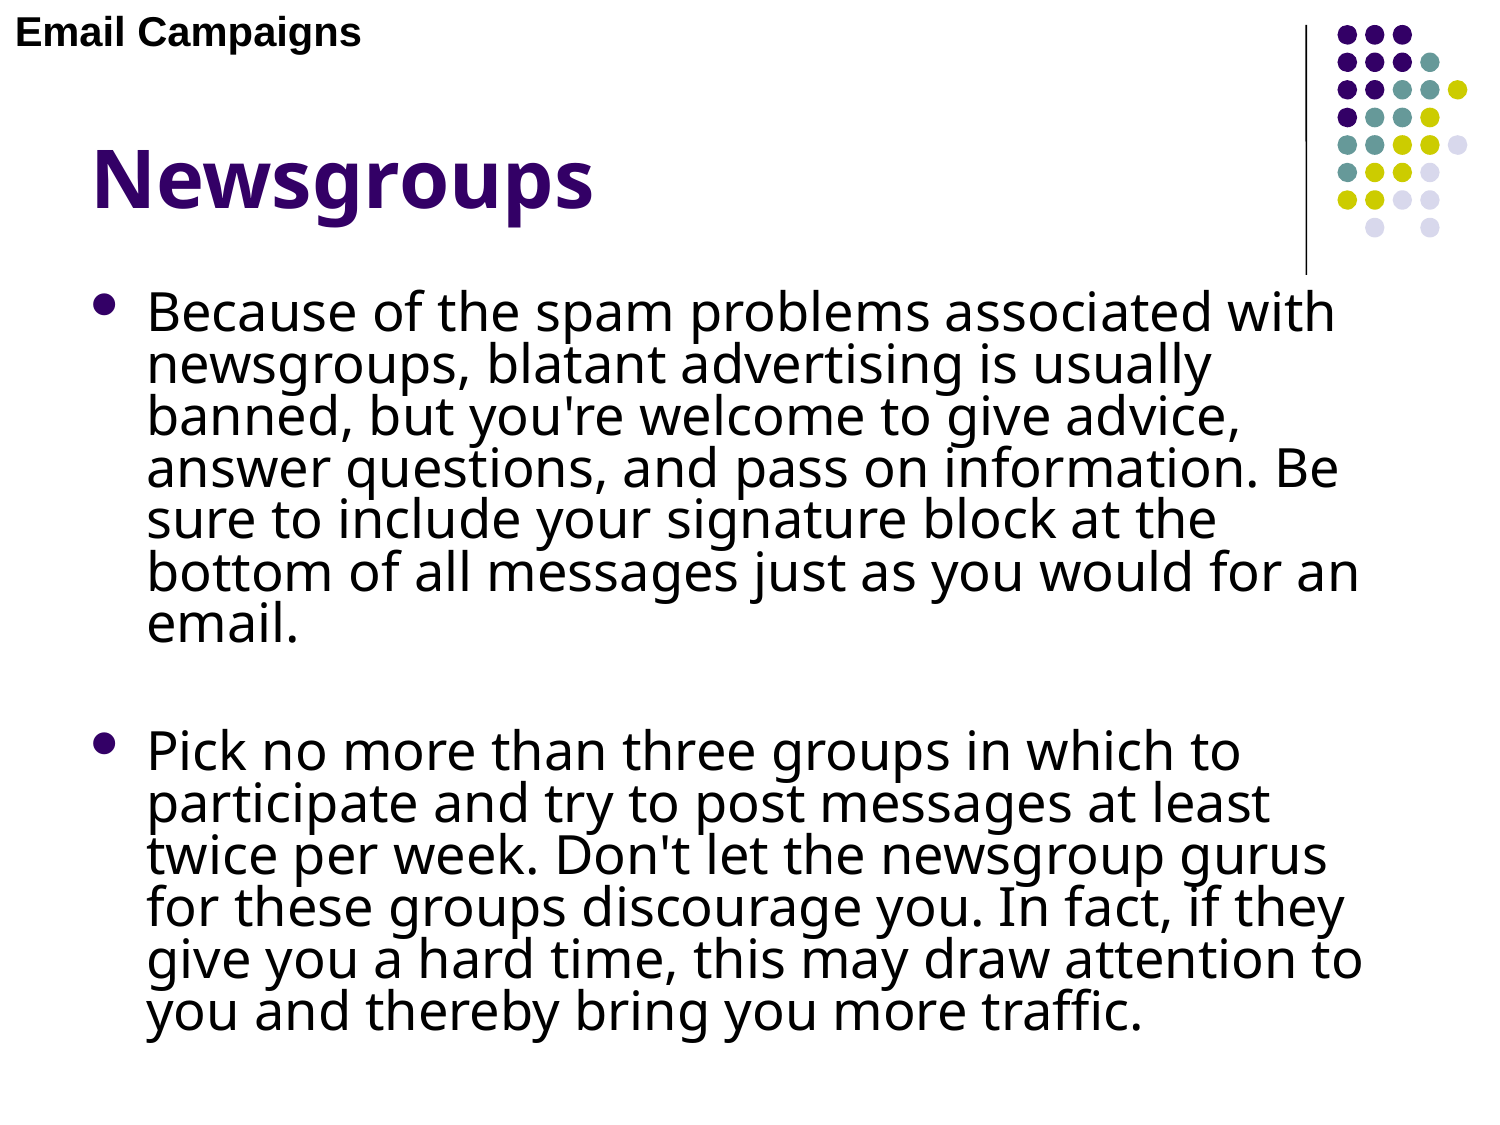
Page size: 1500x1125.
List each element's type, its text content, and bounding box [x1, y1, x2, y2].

text_box Email Campaigns [0, 0, 389, 63]
title Newsgroups [75, 20, 1313, 233]
list Because of the spam problems associated with newsgroups, blatant advertising is usually banned, but you're welcome to give advice, answer questions, and pass on information. Be sure to include your signature block at the bottom of all messages just as you would for an email. Pick no more than three groups in which to participate and try to post messages at least twice per week. Don't let the newsgroup gurus for these groups discourage you. In fact, if they give you a hard time, this may draw attention to you and thereby bring you more traffic. [75, 282, 1425, 1006]
